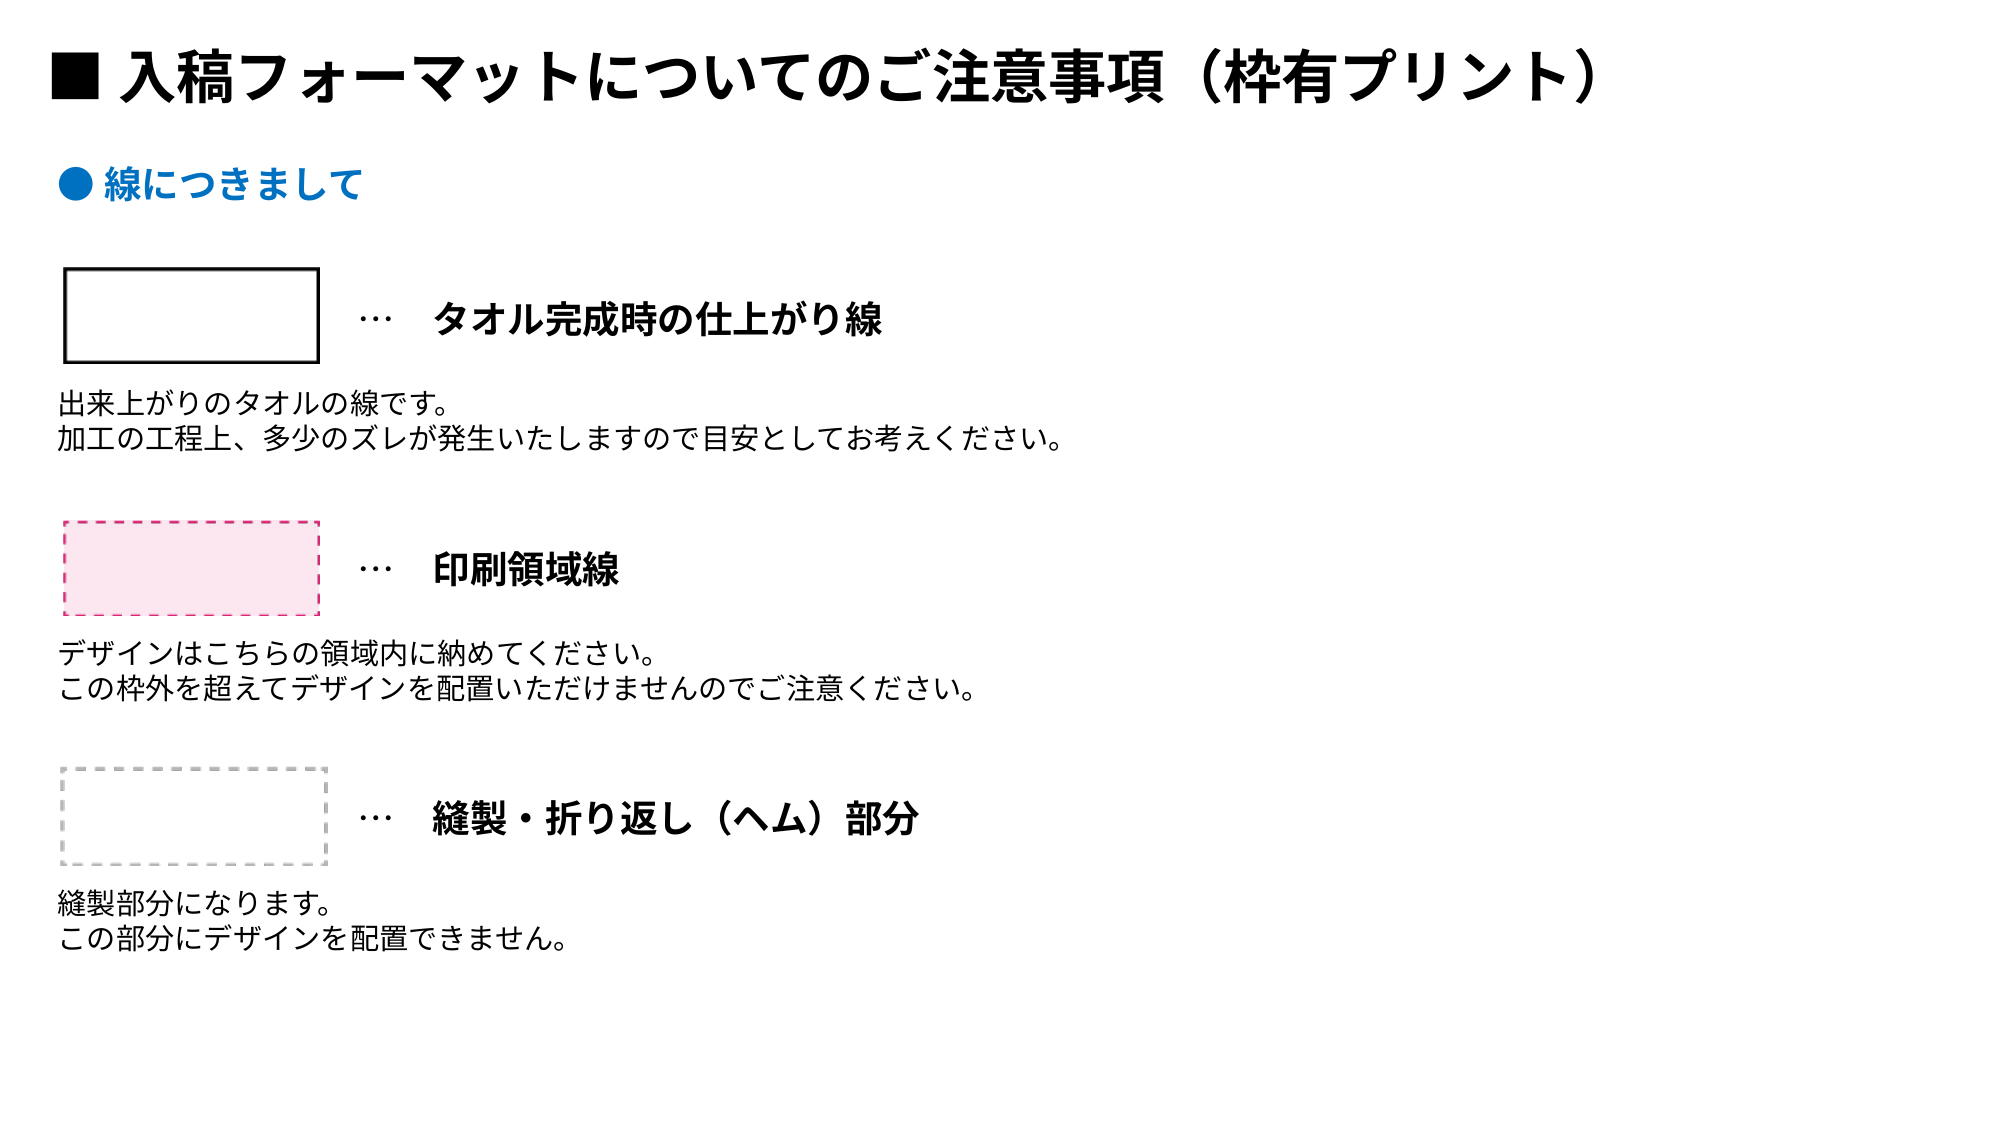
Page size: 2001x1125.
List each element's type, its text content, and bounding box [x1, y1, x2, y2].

text_box ●線につきまして … タオル完成時の仕上がり線 出来上がりのタオルの線です。 加工の工程上、多少のズレが発生いたしますので目安としてお考えください。 … 印刷領域線 デザインはこちらの領域内に納めてください。 この枠外を超えてデザインを配置いただけませんのでご注意ください。 … 縫製・折り返し（ヘム）部分 縫製部分になります。 この部分にデザインを配置できません。 [42, 153, 1927, 963]
picture [60, 766, 328, 867]
picture [63, 267, 320, 364]
picture [63, 520, 320, 616]
text_box ■入稿フォーマットについてのご注意事項（枠有プリント） [31, 32, 1647, 118]
